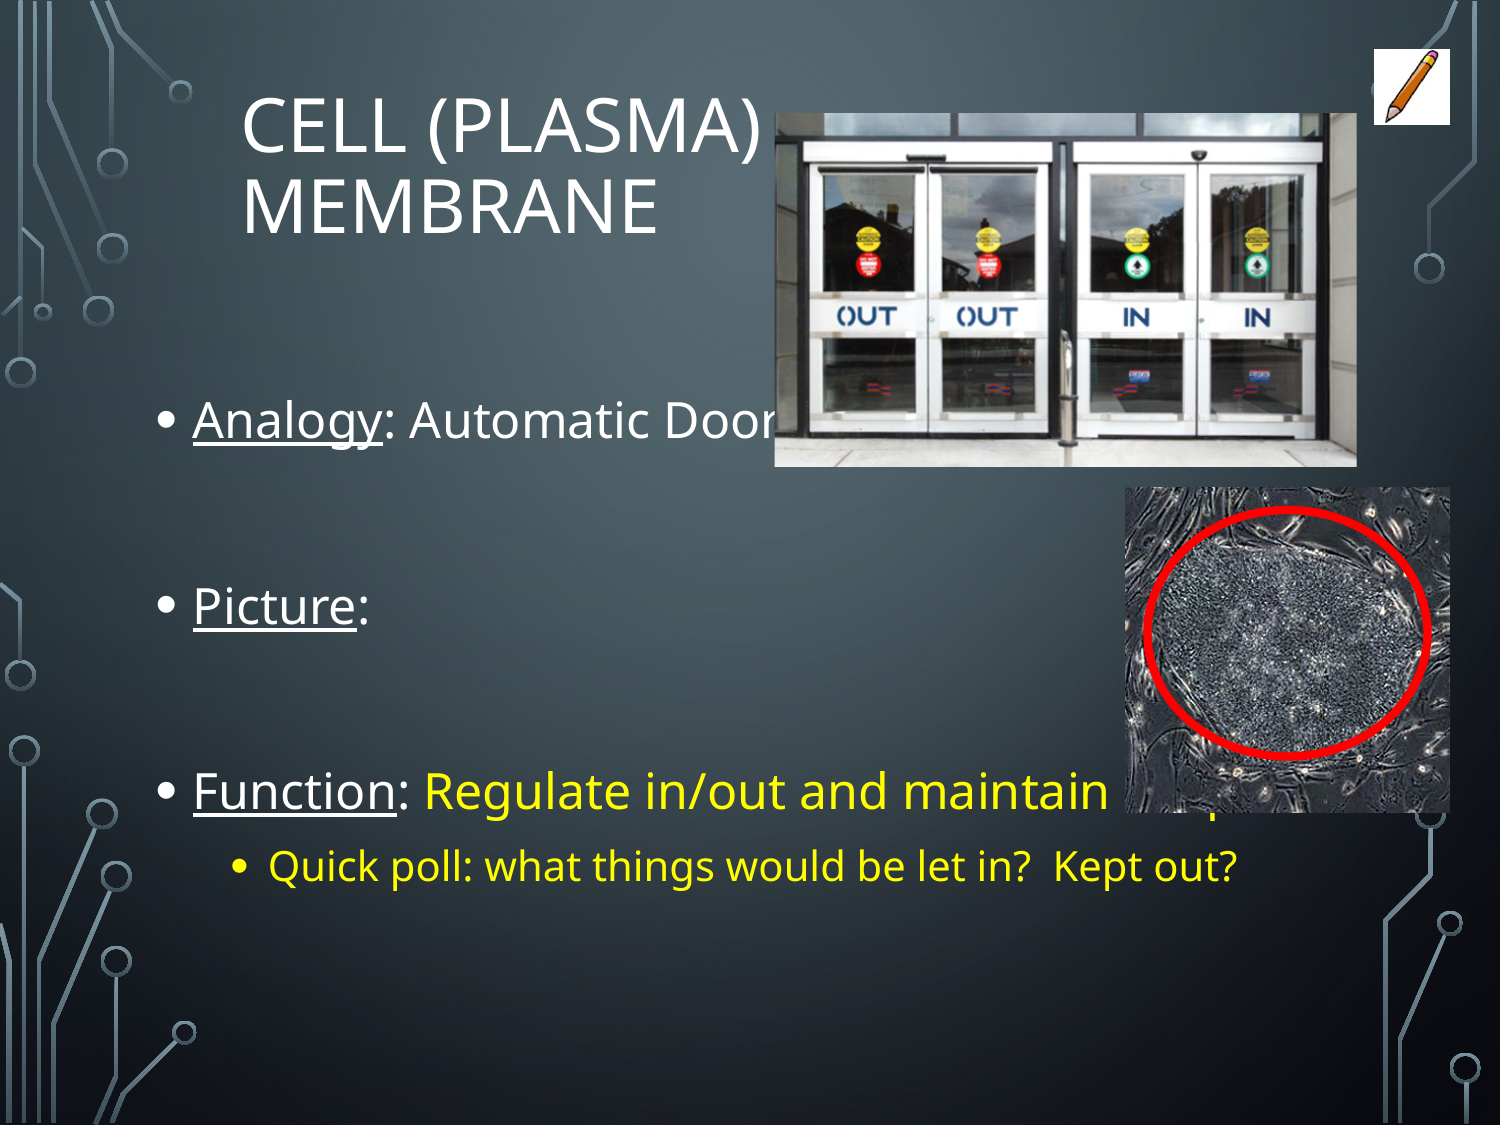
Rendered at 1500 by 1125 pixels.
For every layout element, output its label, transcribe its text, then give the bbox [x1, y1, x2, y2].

list Analogy: Automatic Door Picture: Function: Regulate in/out and maintain shape Quick poll: what things would be let in? Kept out? [140, 369, 1360, 1025]
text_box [1124, 487, 1451, 813]
picture [1374, 49, 1451, 126]
title Cell (plasma) membrane [225, 47, 972, 290]
picture [774, 113, 1357, 467]
